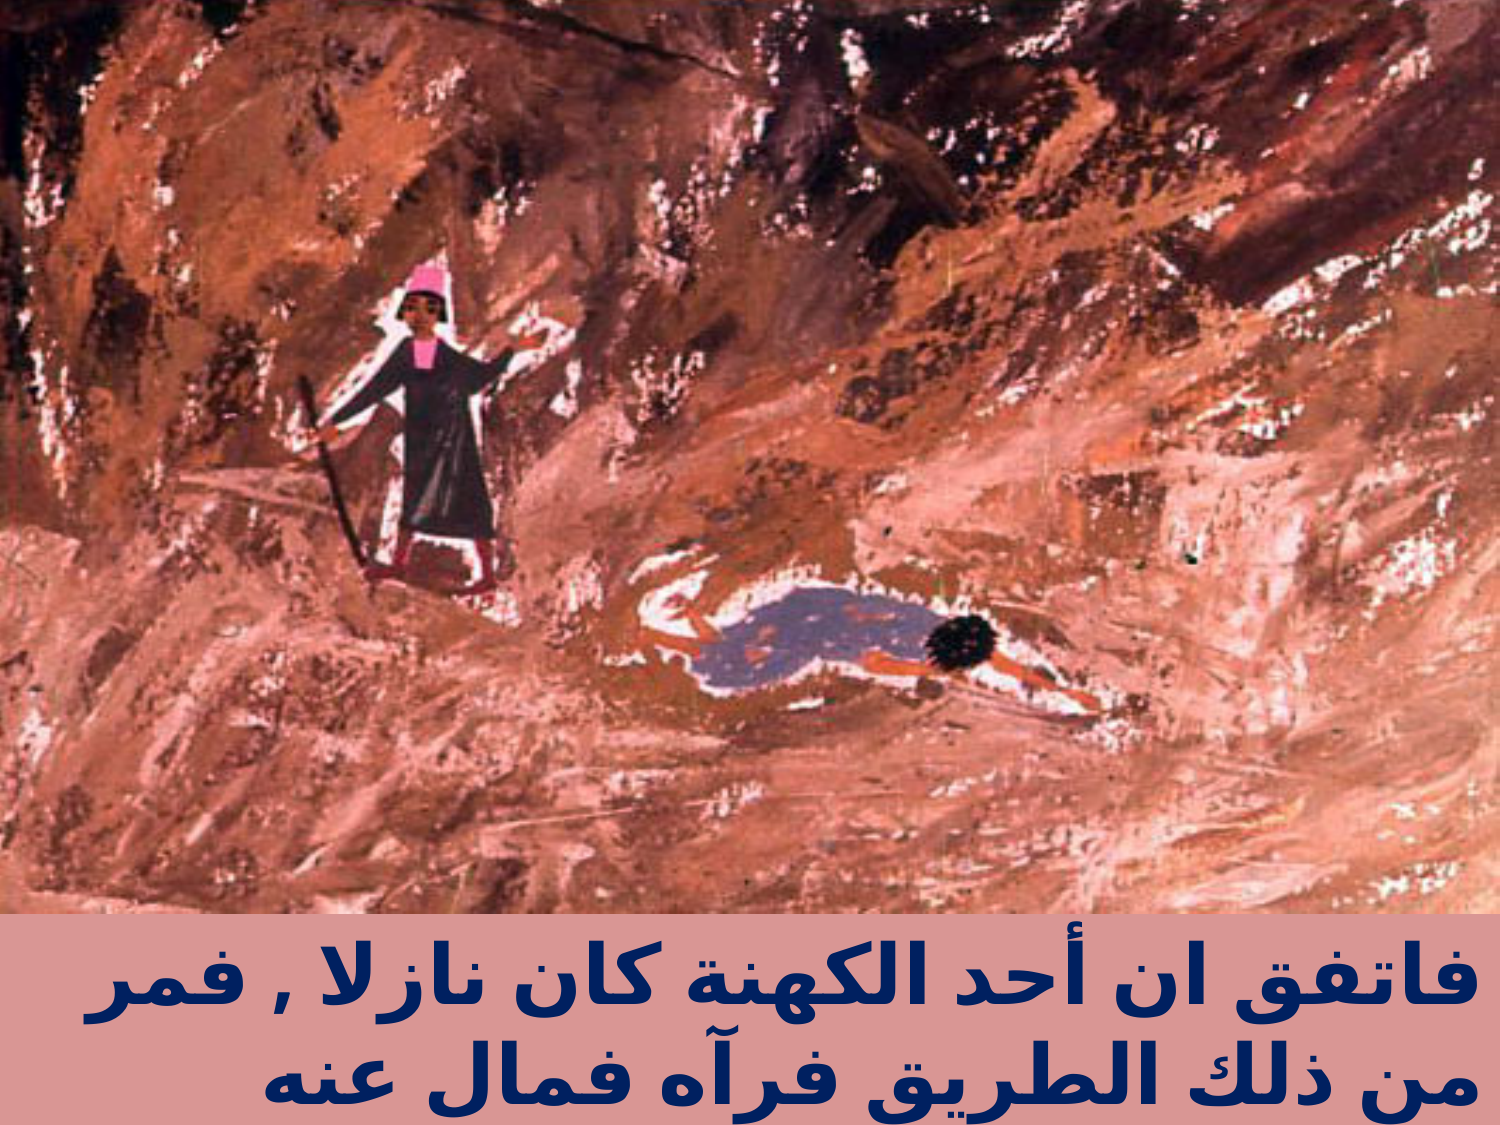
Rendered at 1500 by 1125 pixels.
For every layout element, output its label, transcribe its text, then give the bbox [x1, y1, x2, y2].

text_box فاتفق ان أحد الكهنة كان نازلا , فمر من ذلك الطريق فرآه فمال عنه ومضى. [0, 921, 1500, 1125]
picture [0, 0, 1500, 915]
